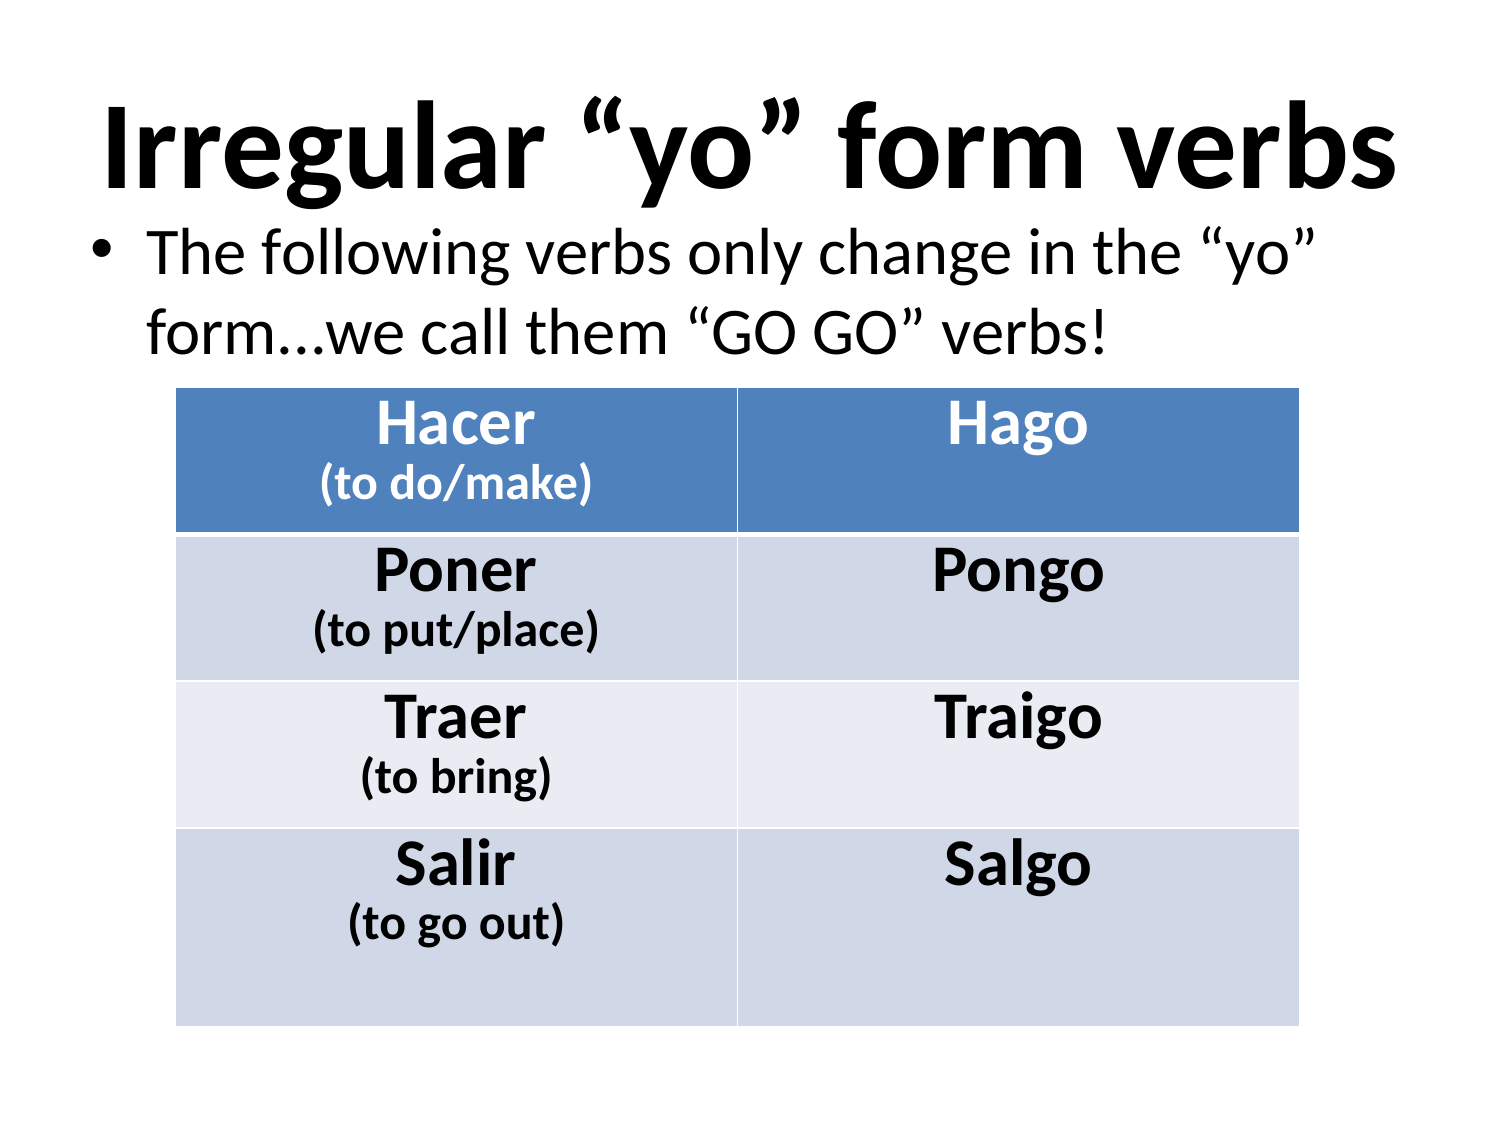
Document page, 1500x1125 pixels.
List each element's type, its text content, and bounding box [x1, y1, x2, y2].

table_cell Salgo [738, 829, 1299, 1026]
table_cell Poner (to put/place) [176, 537, 737, 680]
table_cell Traigo [738, 682, 1299, 827]
title Irregular “yo” form verbs [75, 45, 1425, 200]
table_header Hago [738, 388, 1299, 532]
table_cell Pongo [738, 537, 1299, 680]
table_header Hacer (to do/make) [176, 388, 737, 532]
table_cell Salir (to go out) [176, 829, 737, 1026]
list The following verbs only change in the “yo” form...we call them “GO GO” verbs! [75, 200, 1425, 943]
table_cell Traer (to bring) [176, 682, 737, 827]
